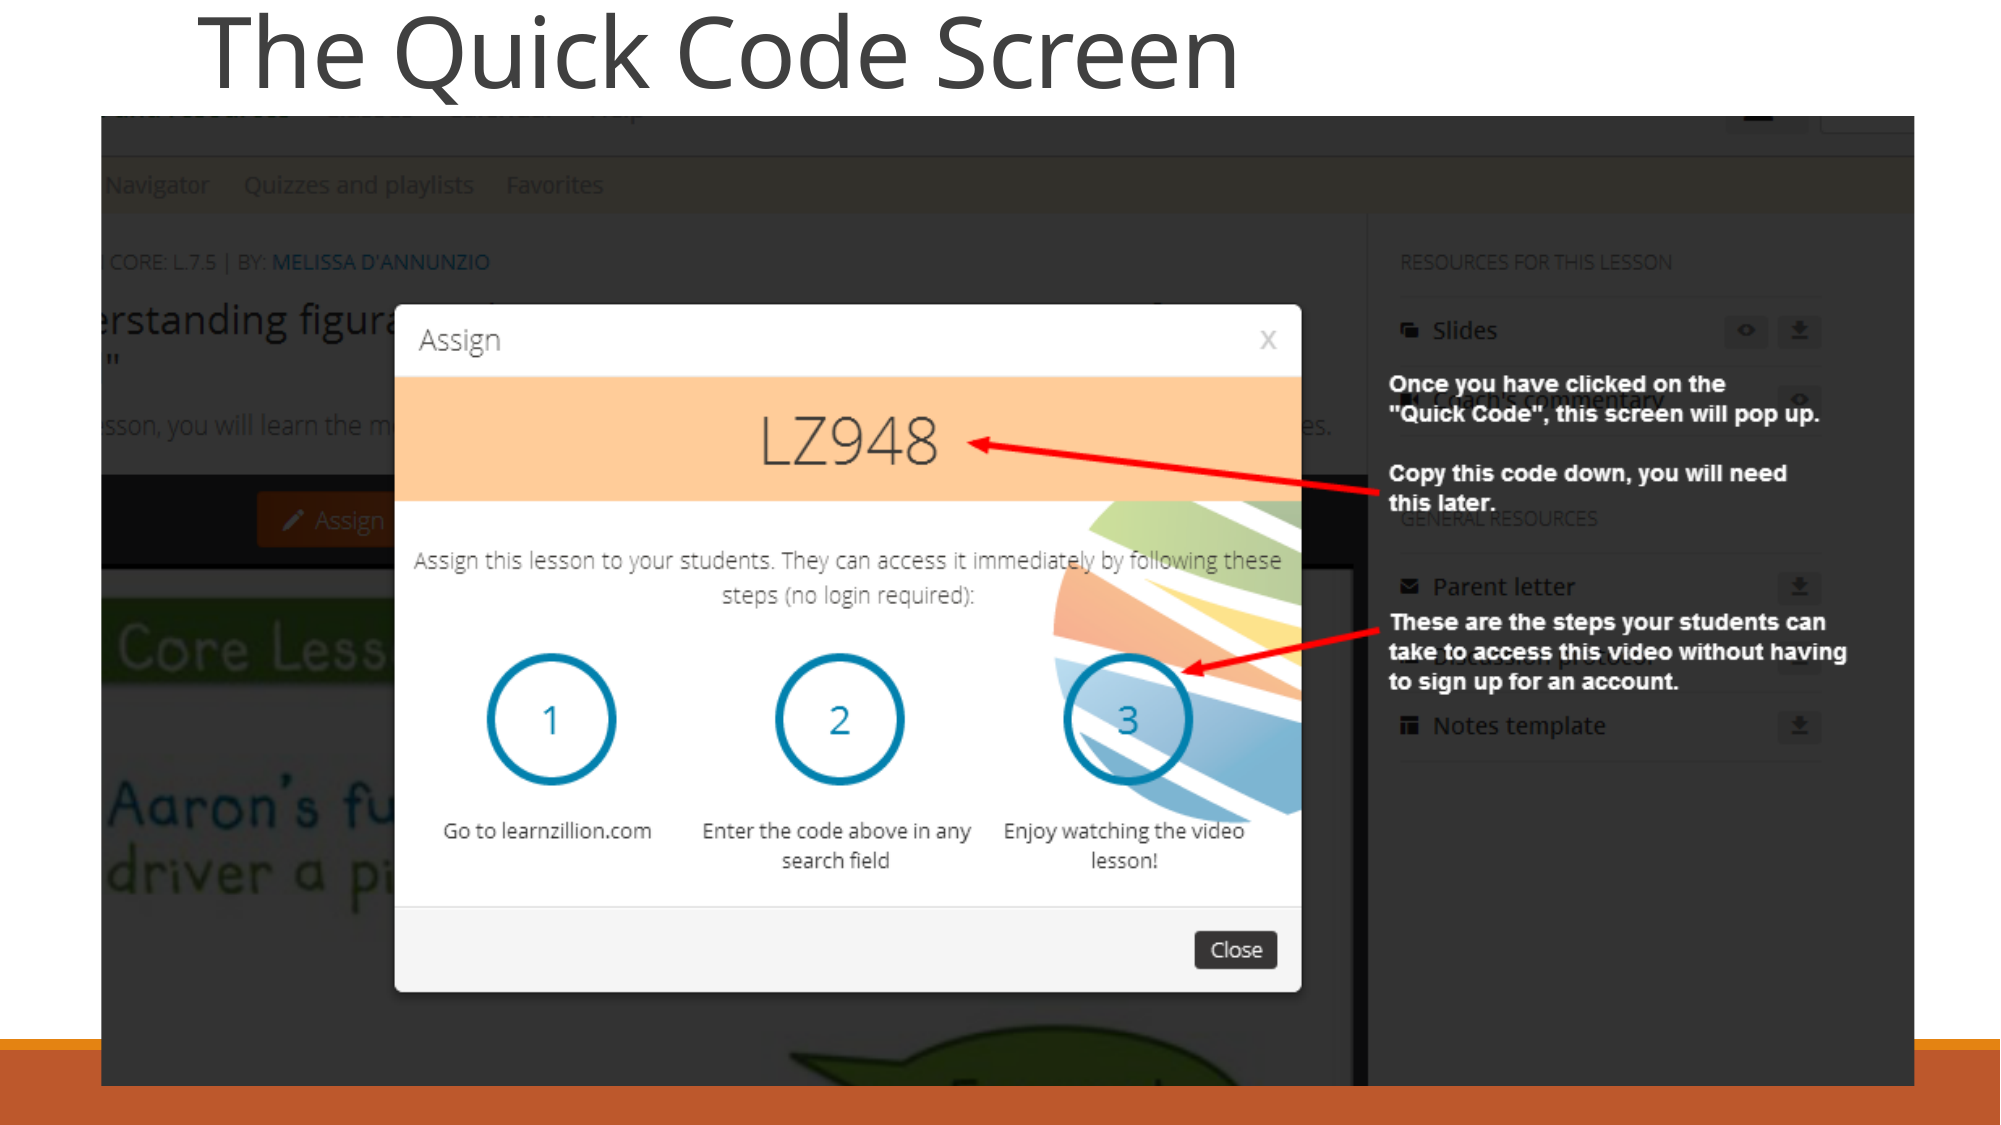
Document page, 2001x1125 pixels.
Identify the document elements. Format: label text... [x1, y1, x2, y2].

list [100, 115, 1915, 1087]
title The Quick Code Screen [182, 0, 1833, 112]
